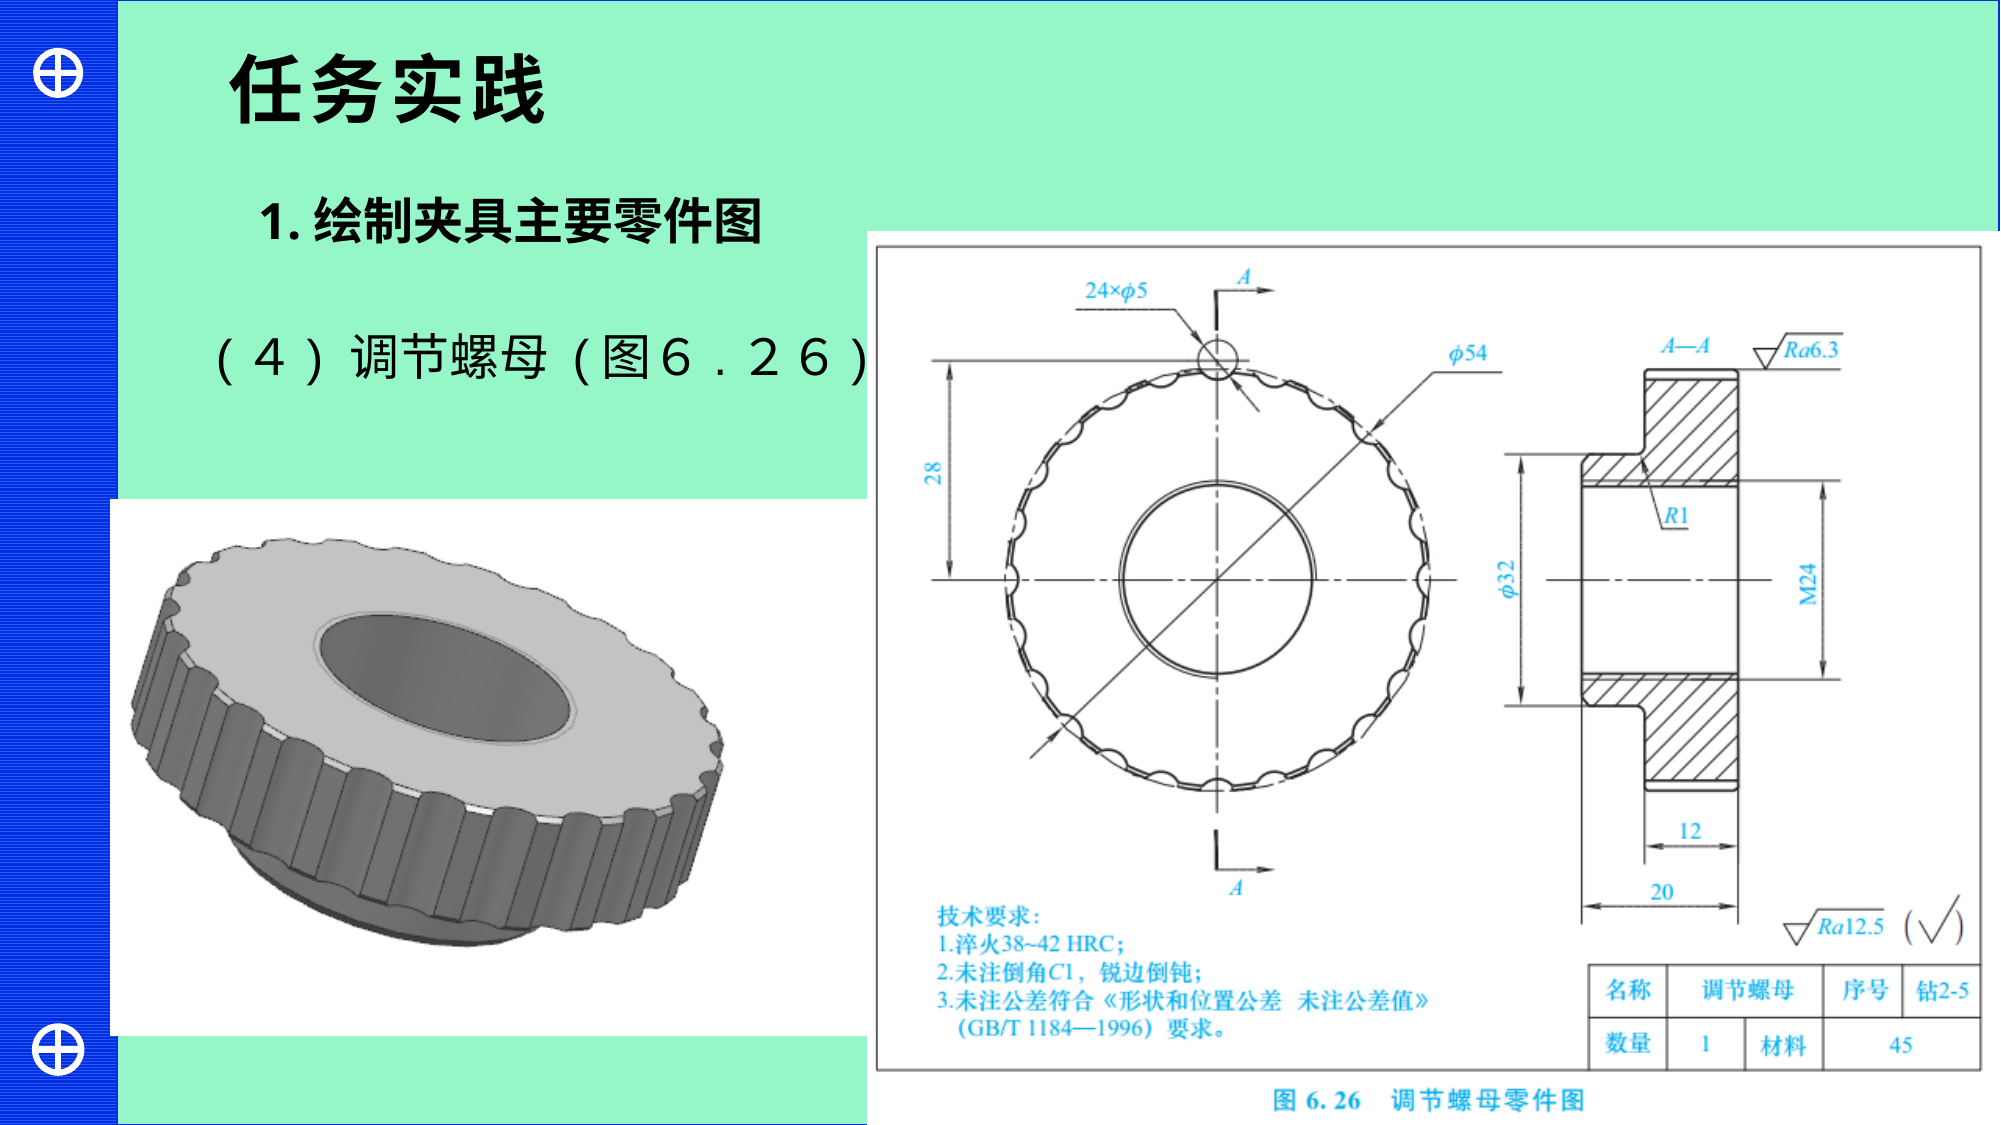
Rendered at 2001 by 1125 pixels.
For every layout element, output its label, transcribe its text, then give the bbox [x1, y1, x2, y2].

text_box 任务实践 [126, 18, 1414, 140]
text_box 1.绘制夹具主要零件图 [243, 182, 1244, 258]
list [109, 499, 867, 1036]
picture [867, 231, 2000, 1125]
text_box (４) 调节螺母 (图６.２６) 。 [126, 287, 867, 428]
